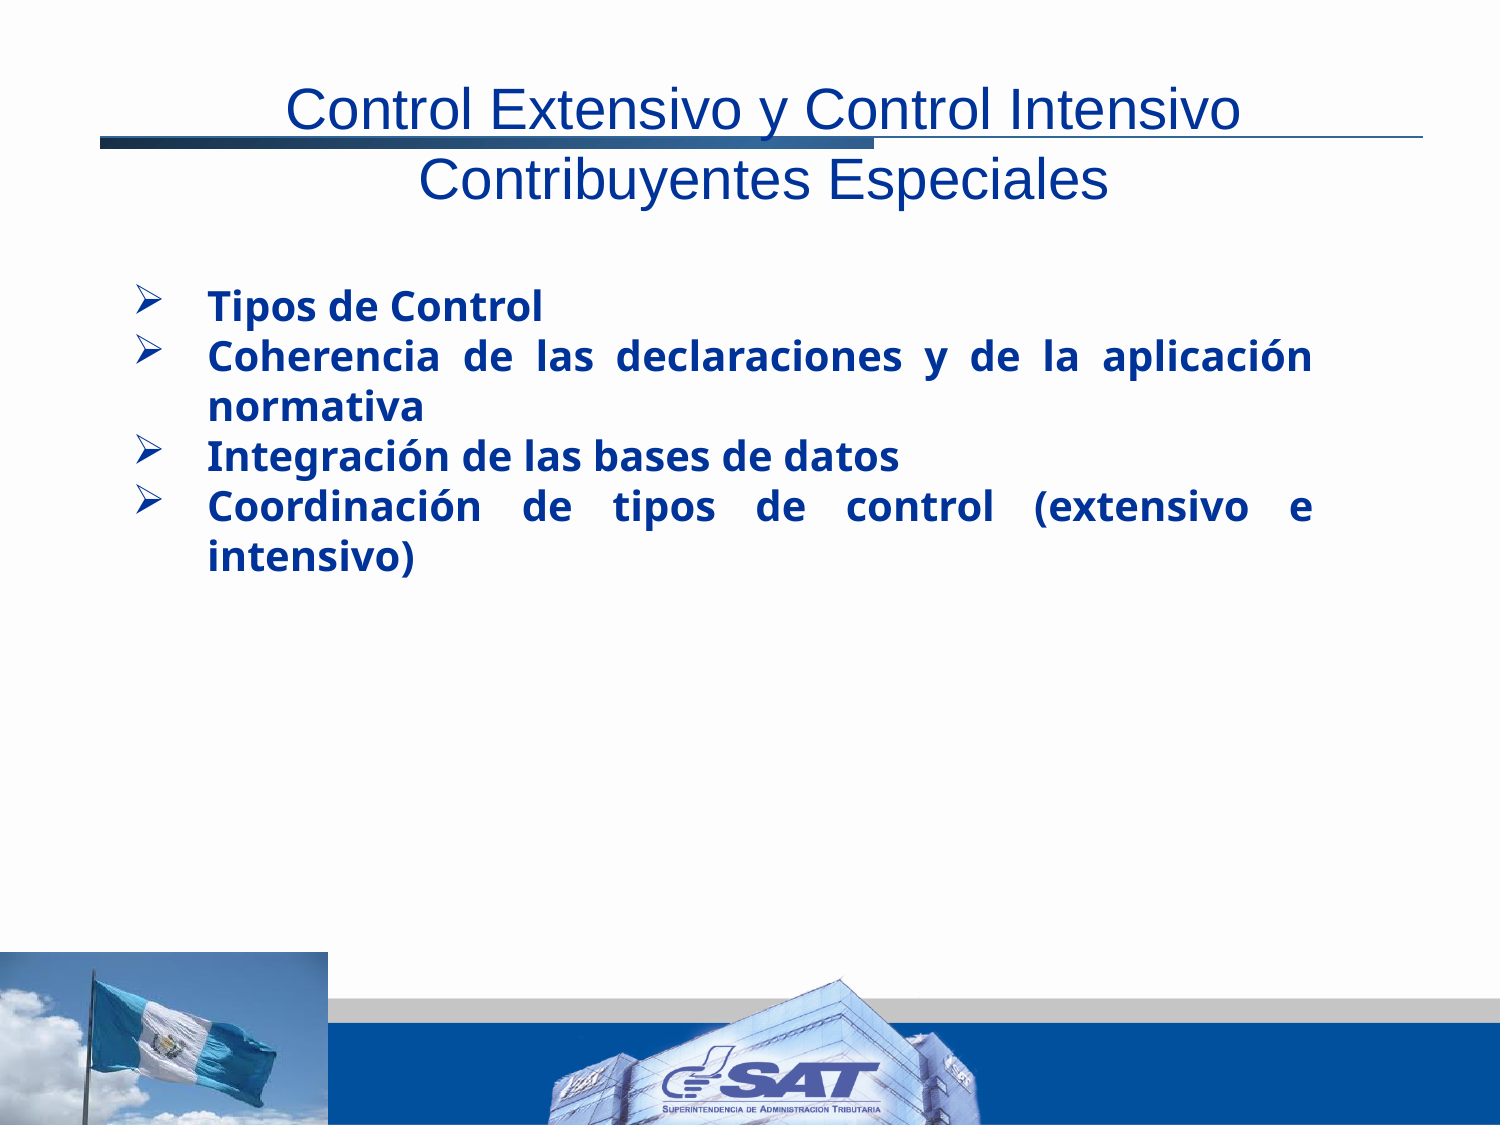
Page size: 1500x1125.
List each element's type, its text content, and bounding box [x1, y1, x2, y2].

text_box Control Extensivo y Control Intensivo Contribuyentes Especiales [94, 63, 1436, 176]
picture [0, 0, 1500, 1125]
text_box Tipos de Control Coherencia de las declaraciones y de la aplicación normativa Integración de las bases de datos Coordinación de tipos de control (extensivo e intensivo) [88, 272, 1329, 637]
